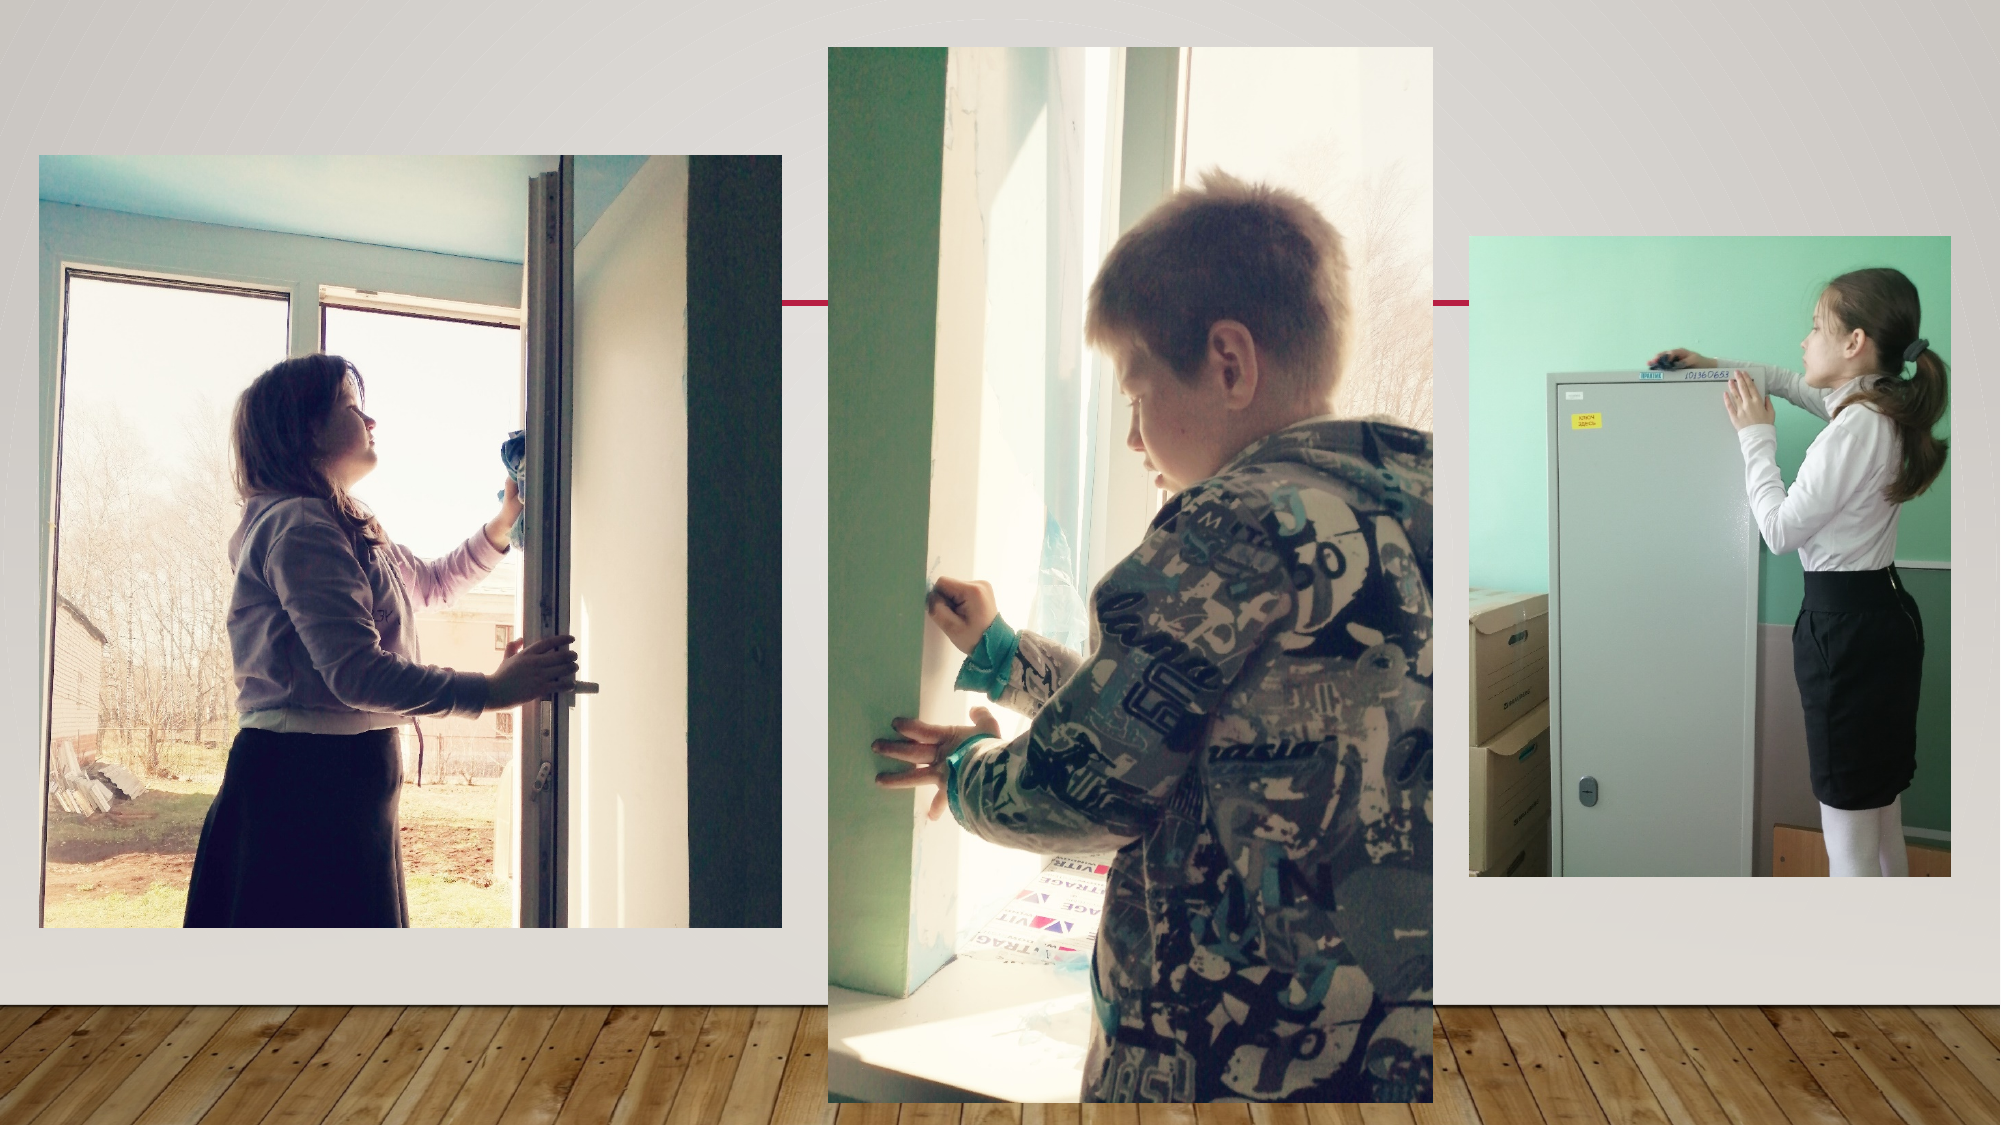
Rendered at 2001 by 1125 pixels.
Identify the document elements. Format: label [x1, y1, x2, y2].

picture [39, 155, 782, 928]
picture [0, 47, 2000, 1125]
list [1469, 236, 1951, 878]
